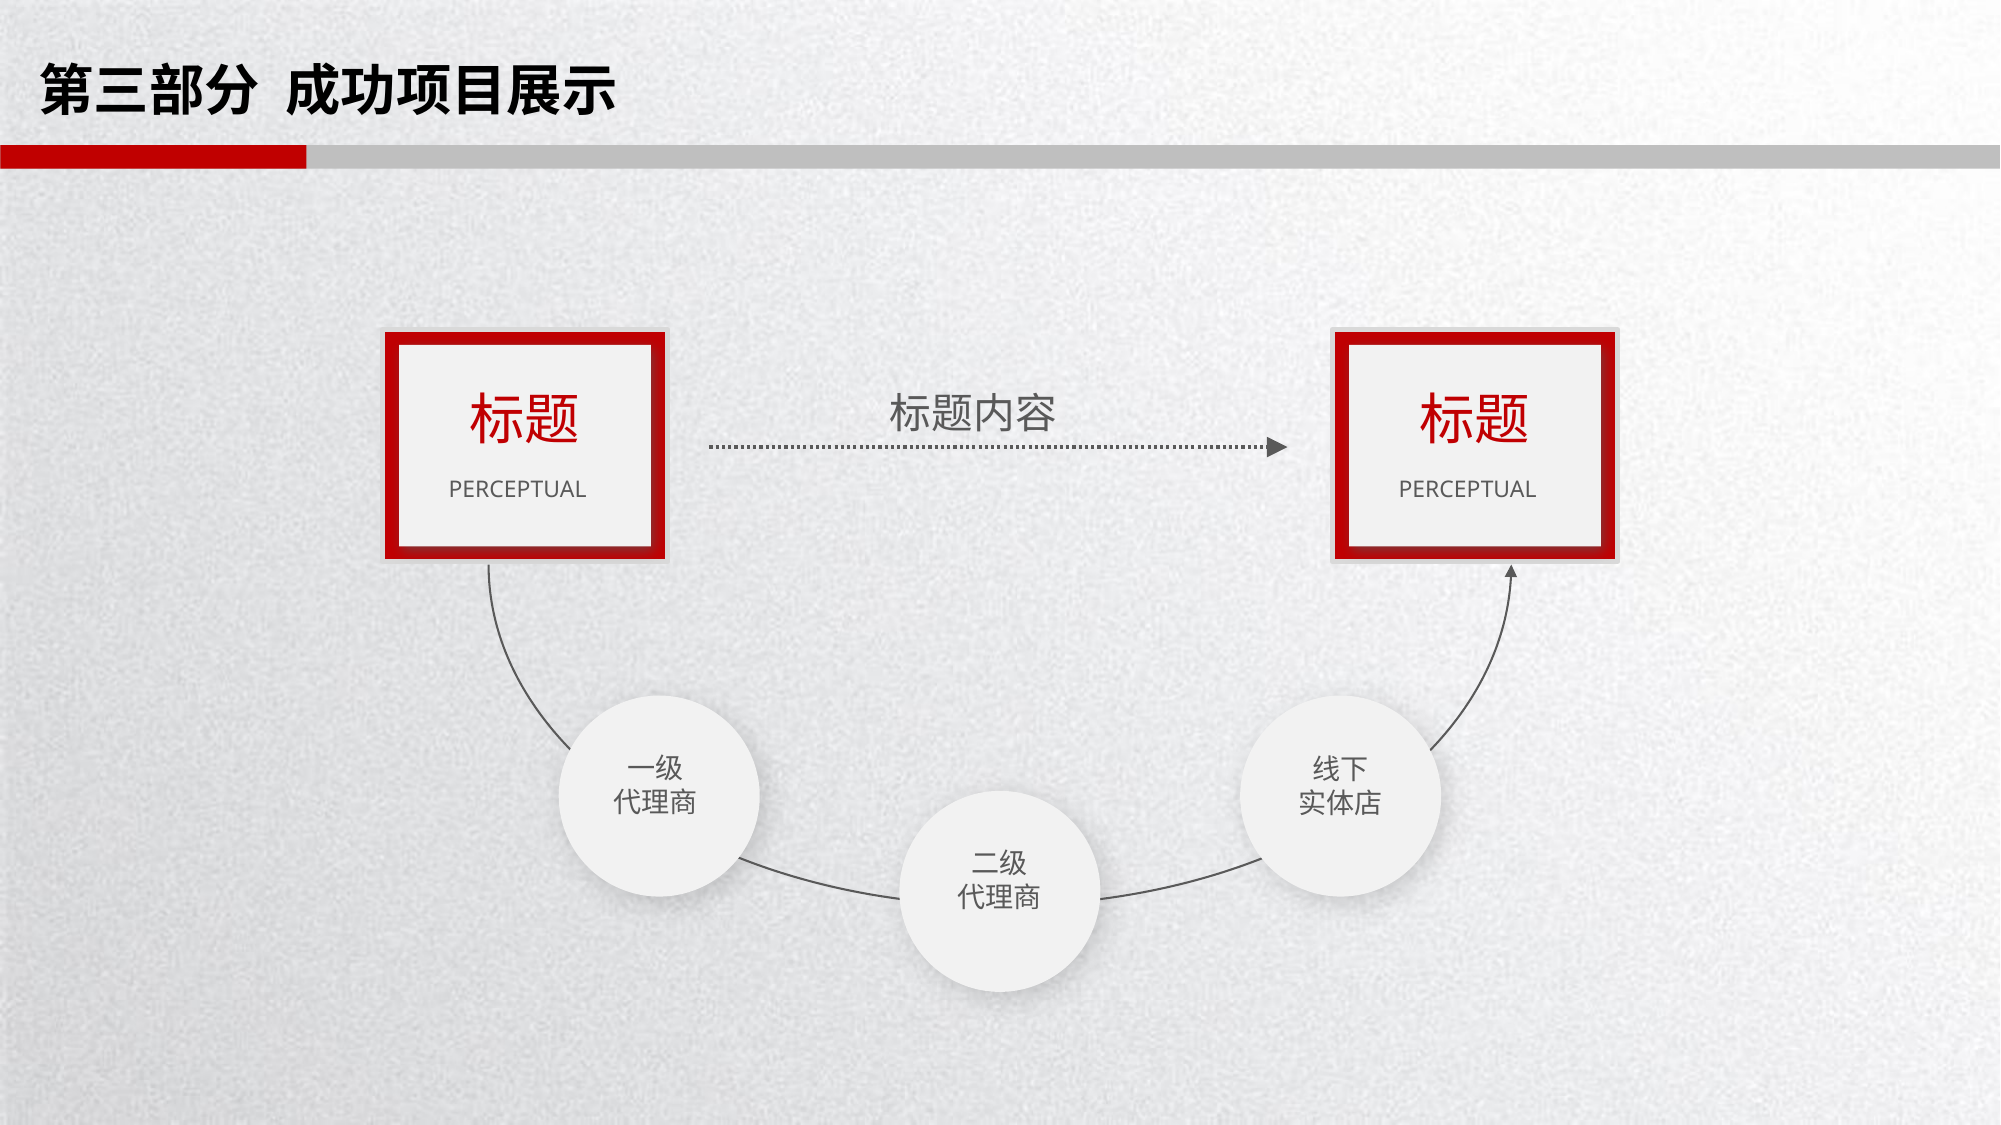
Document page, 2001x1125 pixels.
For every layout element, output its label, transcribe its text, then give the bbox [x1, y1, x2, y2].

title 第三部分 成功项目展示 [23, 47, 1824, 124]
text_box 标题内容 [875, 379, 1125, 445]
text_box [381, 329, 668, 562]
text_box [558, 695, 760, 897]
picture [0, 0, 2001, 1125]
text_box [488, 564, 1518, 899]
text_box [899, 790, 1101, 992]
text_box 二级 代理商 [918, 838, 1081, 921]
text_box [1332, 329, 1618, 562]
text_box 线下 实体店 [1259, 744, 1422, 827]
text_box 一级 代理商 [574, 743, 737, 826]
text_box [1240, 695, 1442, 897]
